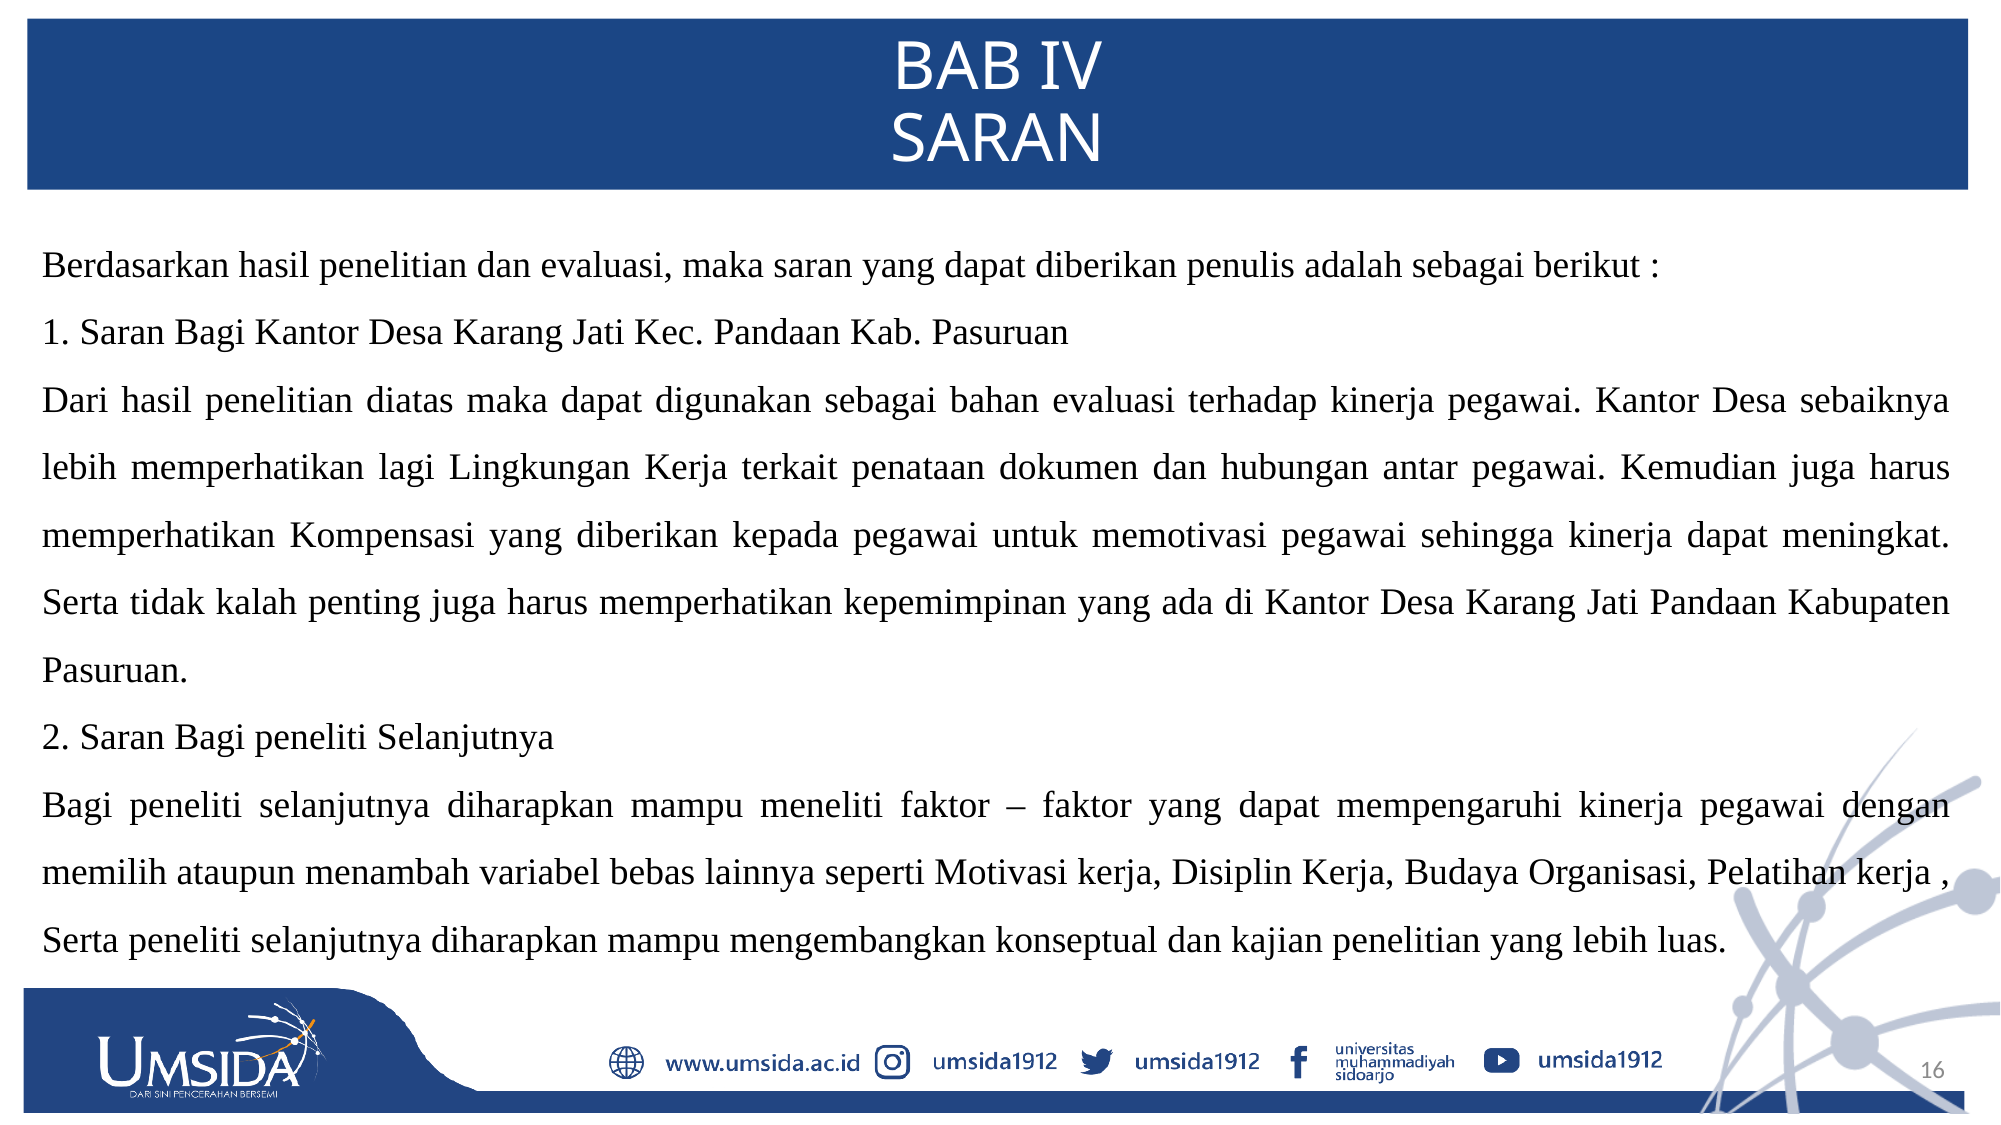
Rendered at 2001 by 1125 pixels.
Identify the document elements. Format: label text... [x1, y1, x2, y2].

title BAB IV SARAN [27, 18, 1969, 190]
picture [23, 51, 1965, 1113]
text_box Berdasarkan hasil penelitian dan evaluasi, maka saran yang dapat diberikan penulis adalah sebagai berikut : 1. Saran Bagi Kantor Desa Karang Jati Kec. Pandaan Kab. Pasuruan Dari hasil penelitian diatas maka dapat digunakan sebagai bahan evaluasi terhadap kinerja pegawai. Kantor Desa sebaiknya lebih memperhatikan lagi Lingkungan Kerja terkait penataan dokumen dan hubungan antar pegawai. Kemudian juga harus memperhatikan Kompensasi yang diberikan kepada pegawai untuk memotivasi pegawai sehingga kinerja dapat meningkat. Serta tidak kalah penting juga harus memperhatikan kepemimpinan yang ada di Kantor Desa Karang Jati Pandaan Kabupaten Pasuruan. 2. Saran Bagi peneliti Selanjutnya Bagi peneliti selanjutnya diharapkan mampu meneliti faktor – faktor yang dapat mempengaruhi kinerja pegawai dengan memilih ataupun menambah variabel bebas lainnya seperti Motivasi kerja, Disiplin Kerja, Budaya Organisasi, Pelatihan kerja , Serta peneliti selanjutnya diharapkan mampu mengembangkan konseptual dan kajian penelitian yang lebih luas. [27, 210, 1969, 968]
